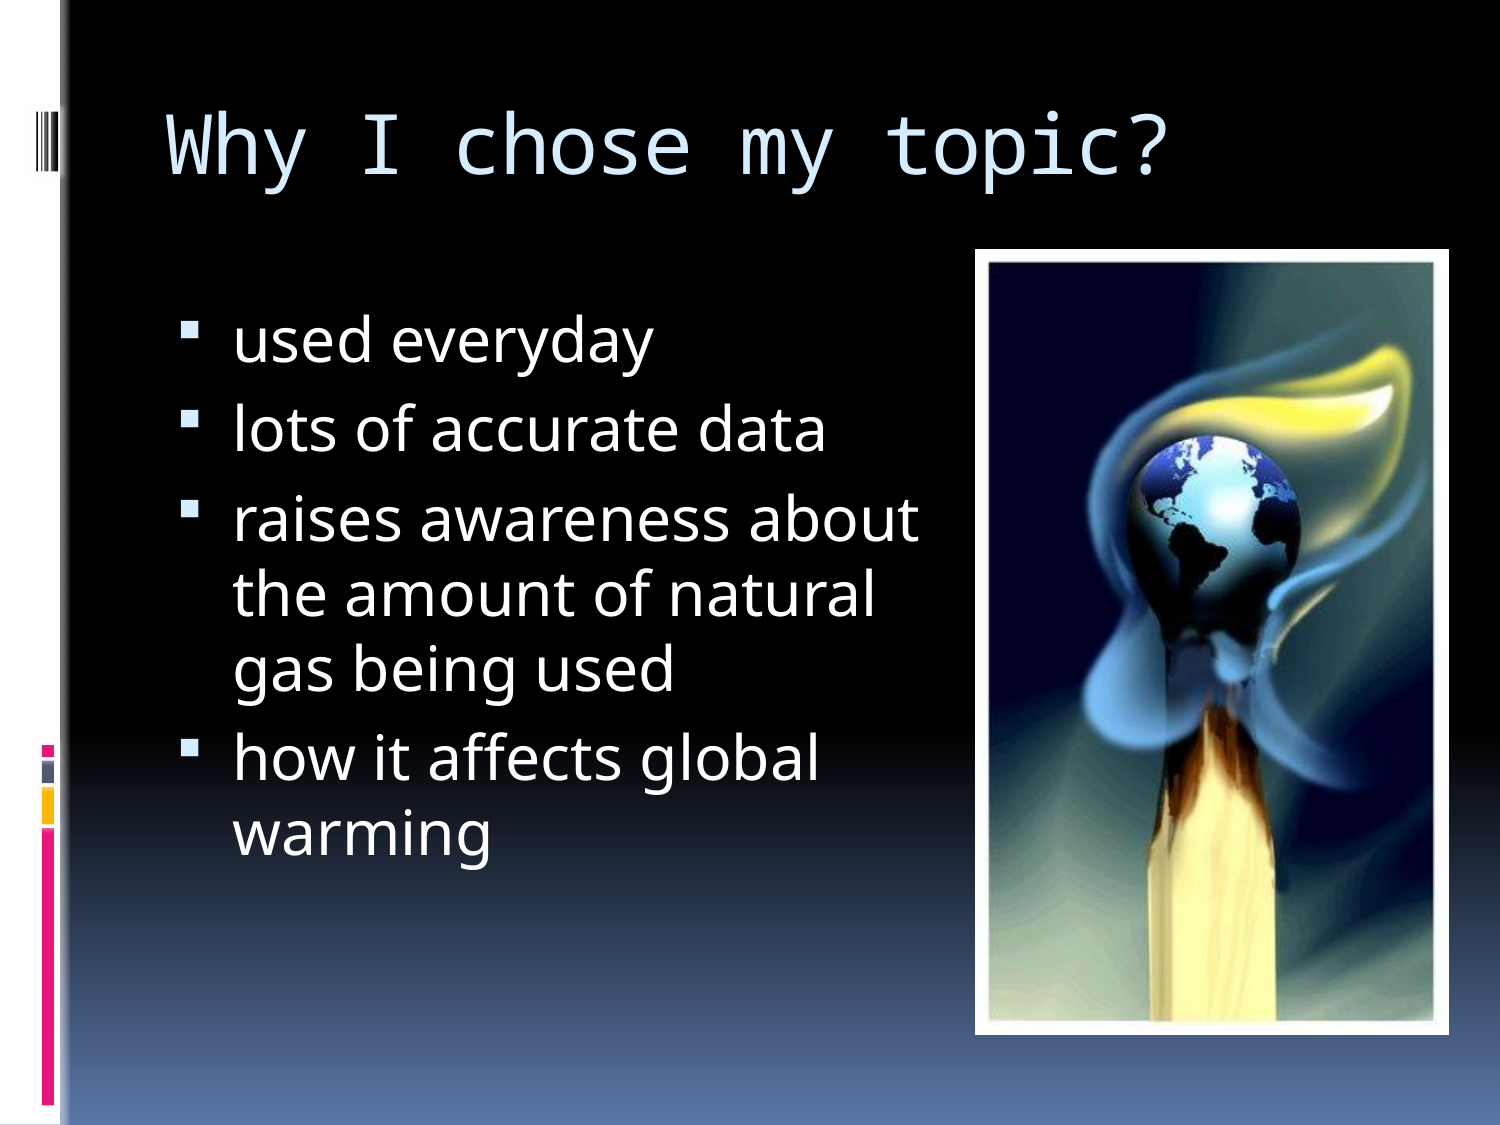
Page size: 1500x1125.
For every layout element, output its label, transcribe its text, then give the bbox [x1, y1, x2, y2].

list used everyday lots of accurate data raises awareness about the amount of natural gas being used how it affects global warming [150, 292, 938, 1063]
title Why I chose my topic? [150, 83, 1425, 234]
picture [974, 249, 1449, 1035]
